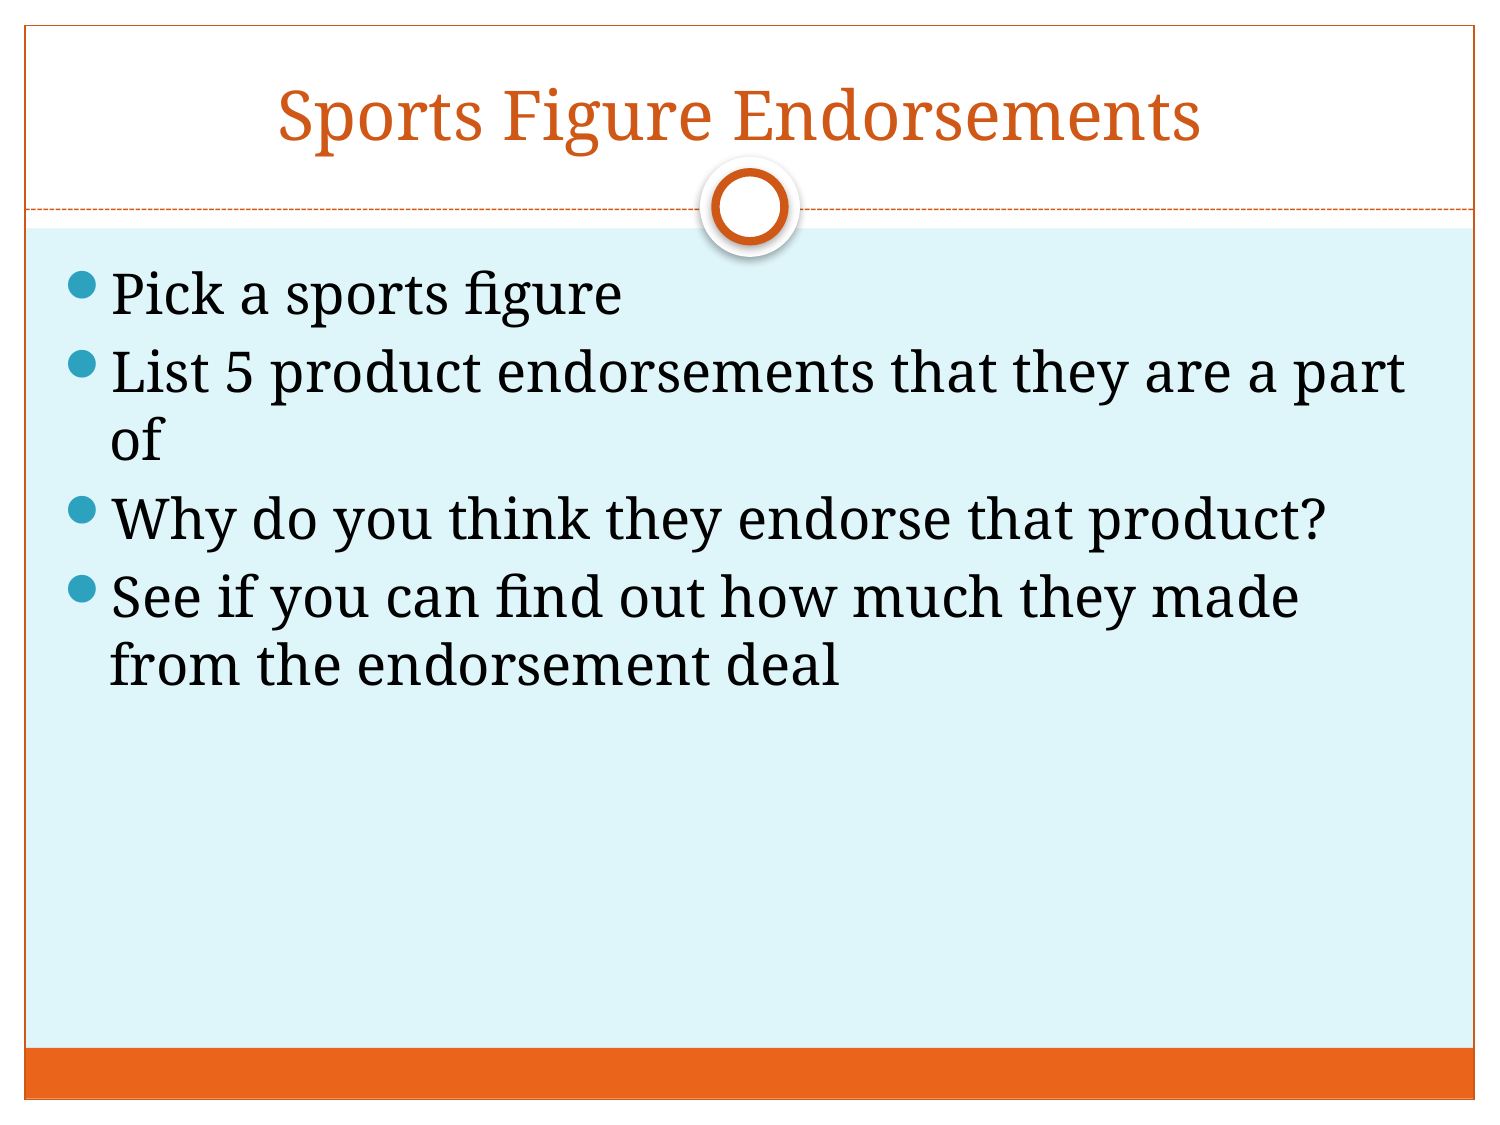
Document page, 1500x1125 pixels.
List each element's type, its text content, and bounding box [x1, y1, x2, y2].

title Sports Figure Endorsements [49, 37, 1450, 162]
list Pick a sports figure List 5 product endorsements that they are a part of Why do you think they endorse that product? See if you can find out how much they made from the endorsement deal [49, 250, 1445, 1001]
